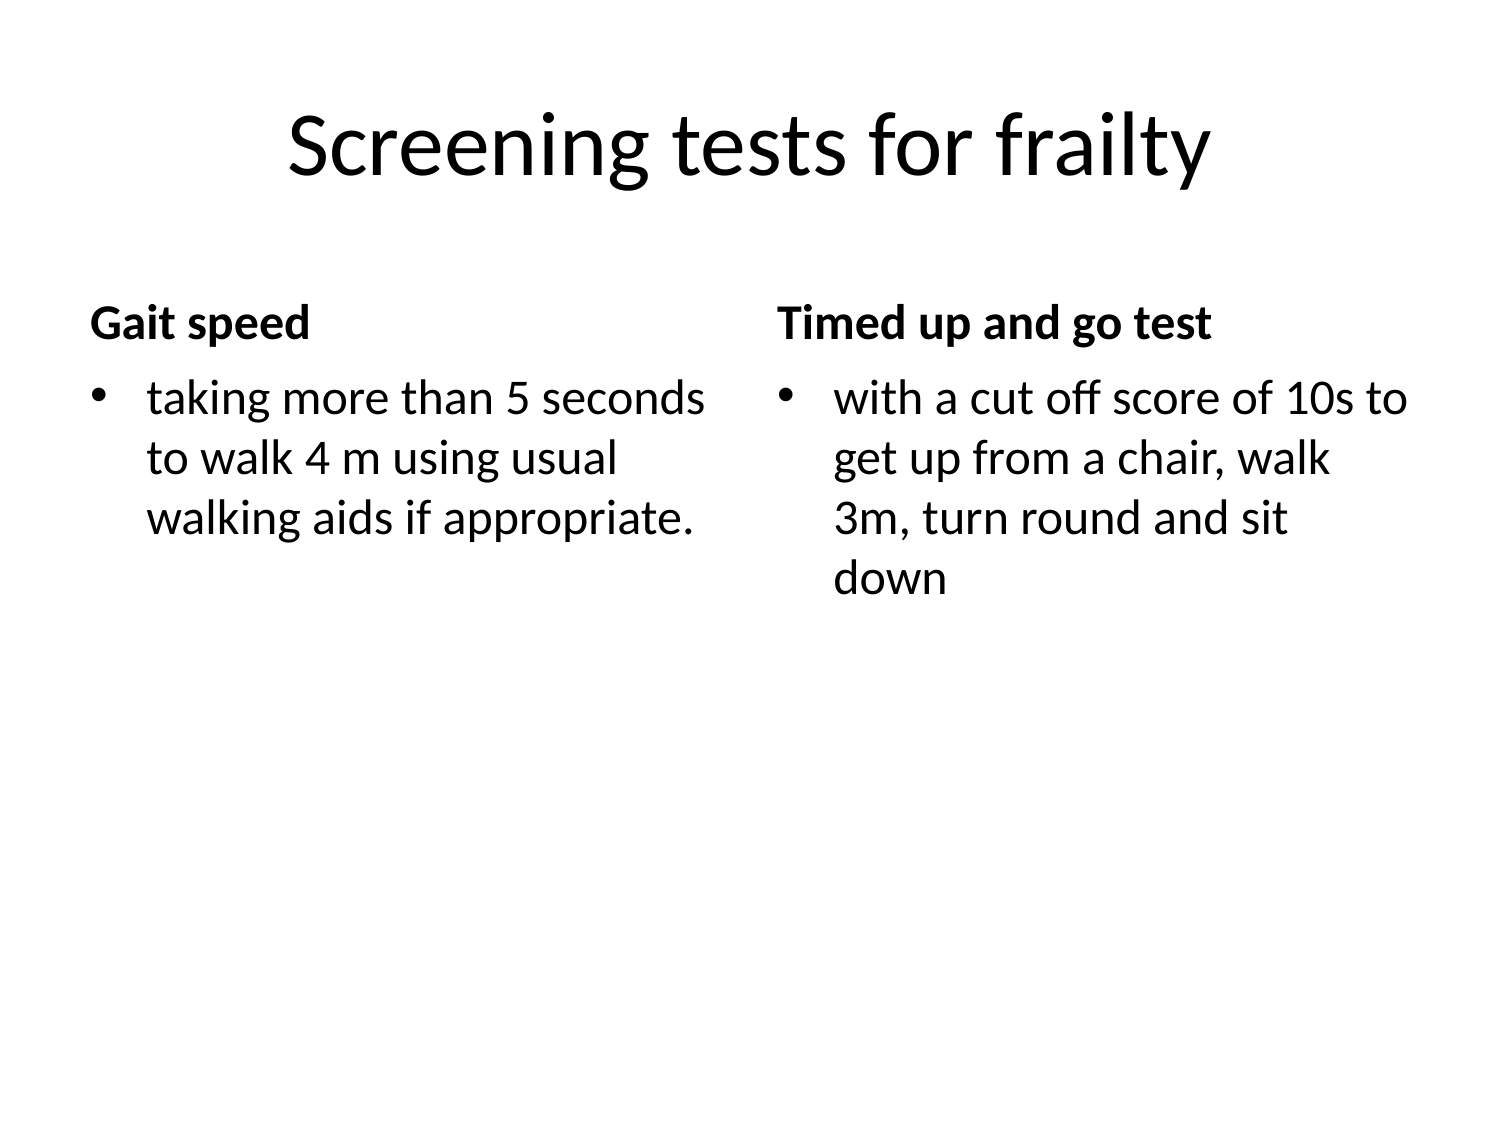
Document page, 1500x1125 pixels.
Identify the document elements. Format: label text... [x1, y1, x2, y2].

list Gait speed [75, 251, 738, 356]
list taking more than 5 seconds to walk 4 m using usual walking aids if appropriate. [75, 356, 738, 1005]
list Timed up and go test [761, 251, 1425, 356]
list with a cut off score of 10s to get up from a chair, walk 3m, turn round and sit down [761, 356, 1425, 1005]
title Screening tests for frailty [75, 45, 1425, 233]
